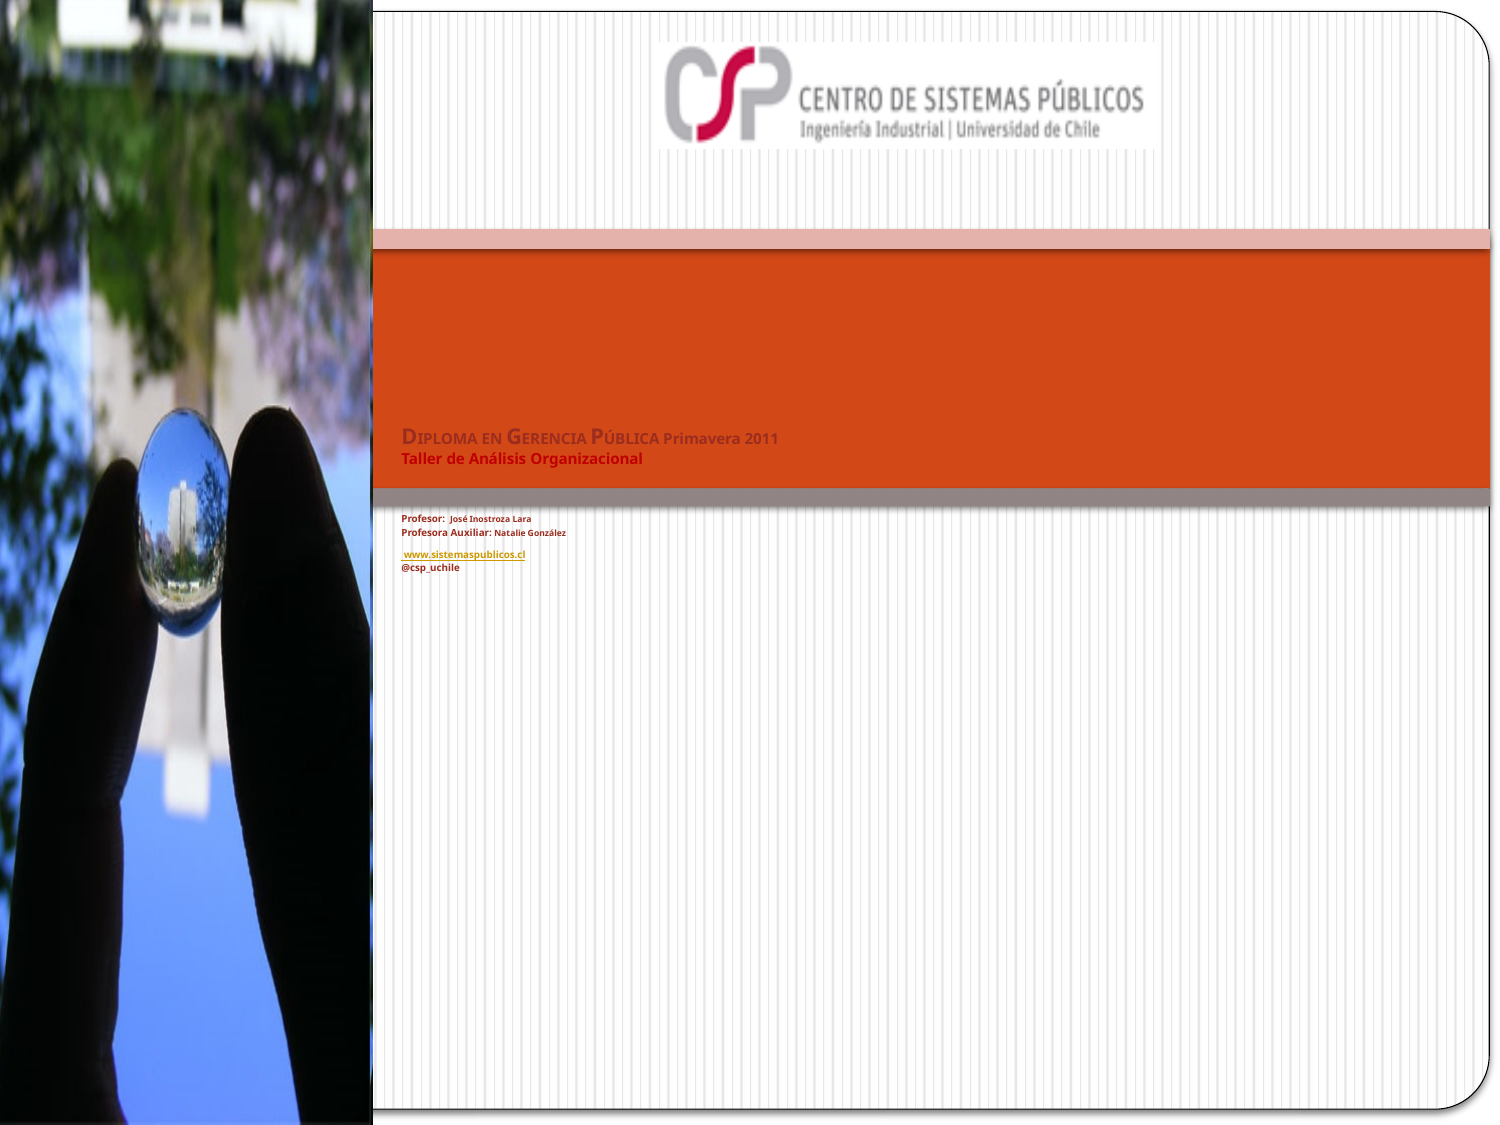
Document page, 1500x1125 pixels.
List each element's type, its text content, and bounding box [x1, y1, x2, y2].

picture [0, 0, 373, 1125]
picture [655, 42, 1156, 150]
title DIPLOMA EN GERENCIA PÚBLICA Primavera 2011 Taller de Análisis Organizacional Profesor: José Inostroza Lara Profesora Auxiliar: Natalie González www.sistemaspublicos.cl @csp_uchile [386, 361, 1365, 603]
